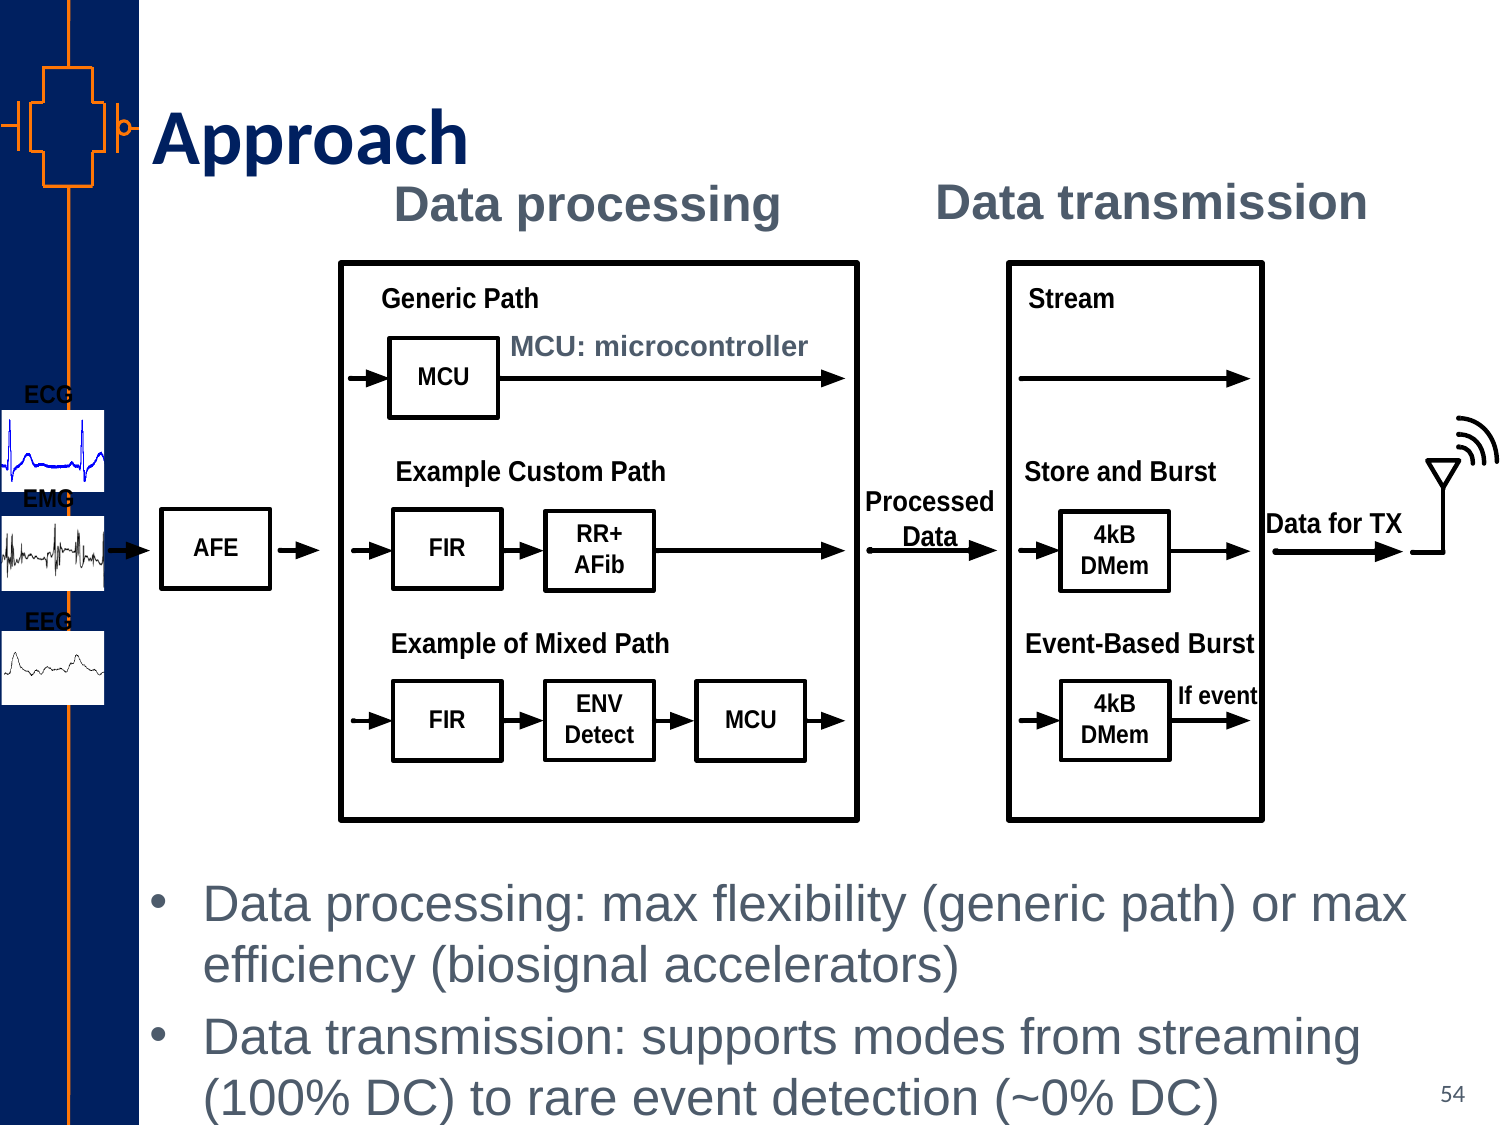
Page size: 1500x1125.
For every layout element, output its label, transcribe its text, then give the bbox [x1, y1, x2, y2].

title Approach [137, 0, 1500, 188]
text_box Data processing: max flexibility (generic path) or max efficiency (biosignal accelerators) Data transmission: supports modes from streaming (100% DC) to rare event detection (~0% DC) [134, 862, 1463, 1125]
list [0, 250, 1500, 826]
text_box Data transmission [920, 188, 1384, 238]
text_box Data processing [378, 188, 798, 239]
slide_number 54 [1425, 1062, 1488, 1123]
